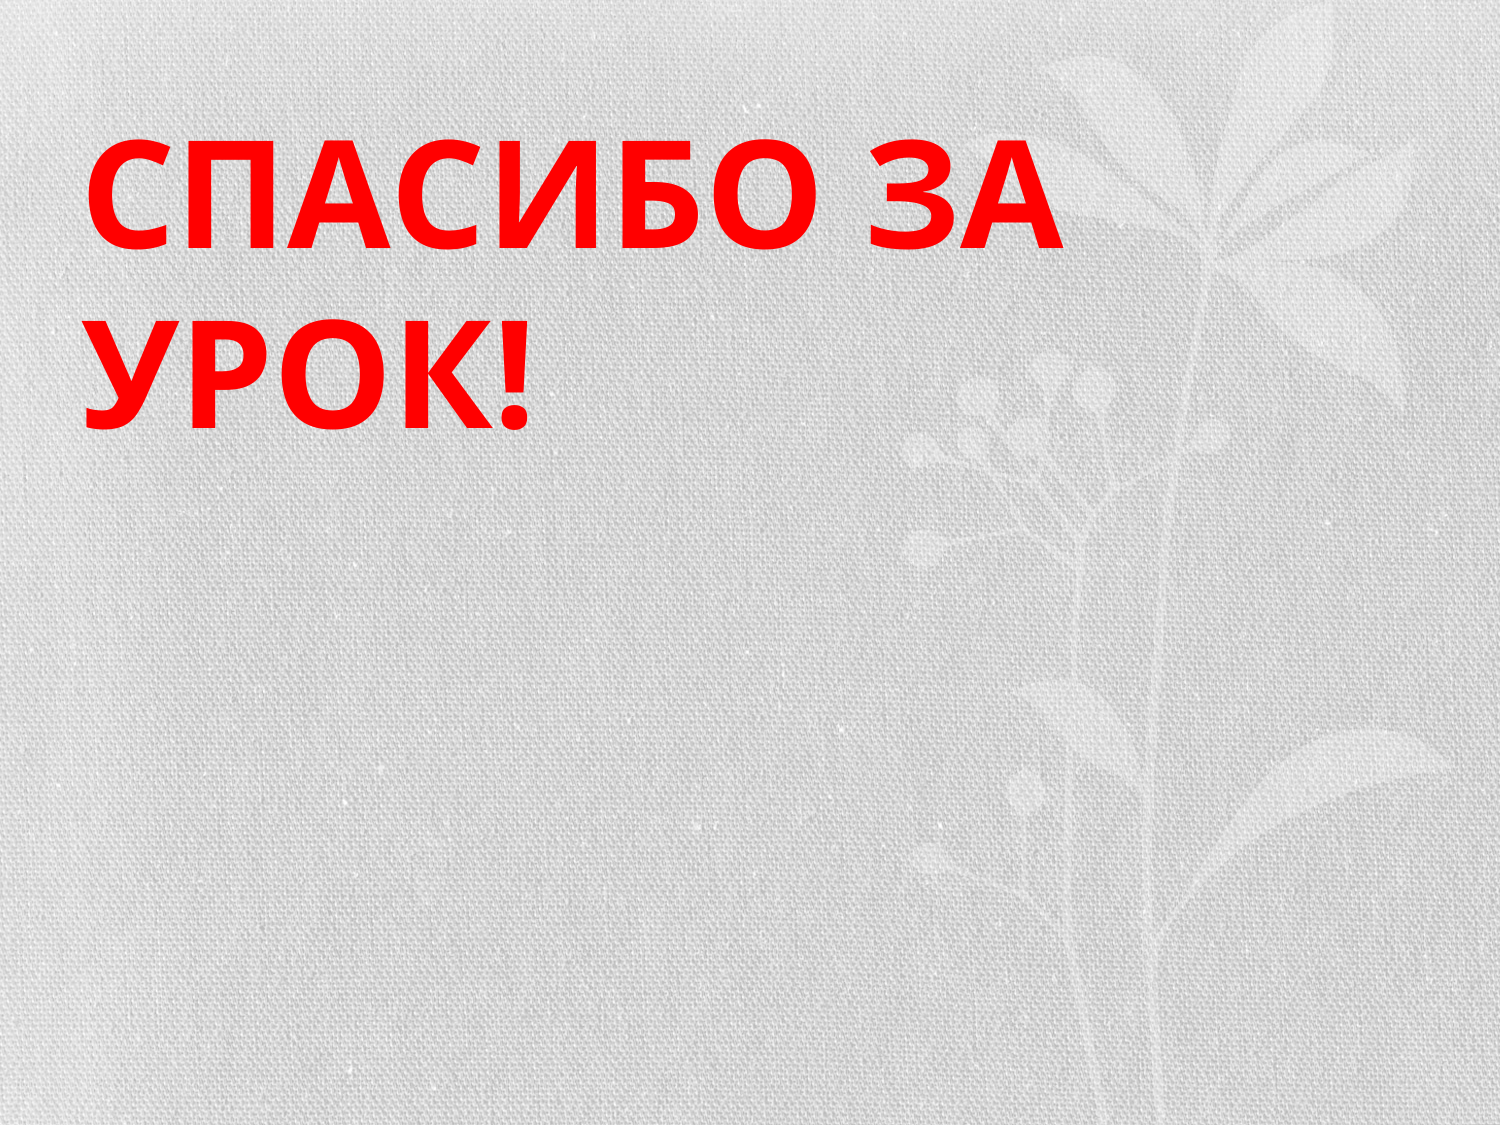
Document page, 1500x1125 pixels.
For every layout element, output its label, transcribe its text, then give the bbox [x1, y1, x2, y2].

title СПАСИБО ЗА УРОК! [64, 290, 1475, 466]
